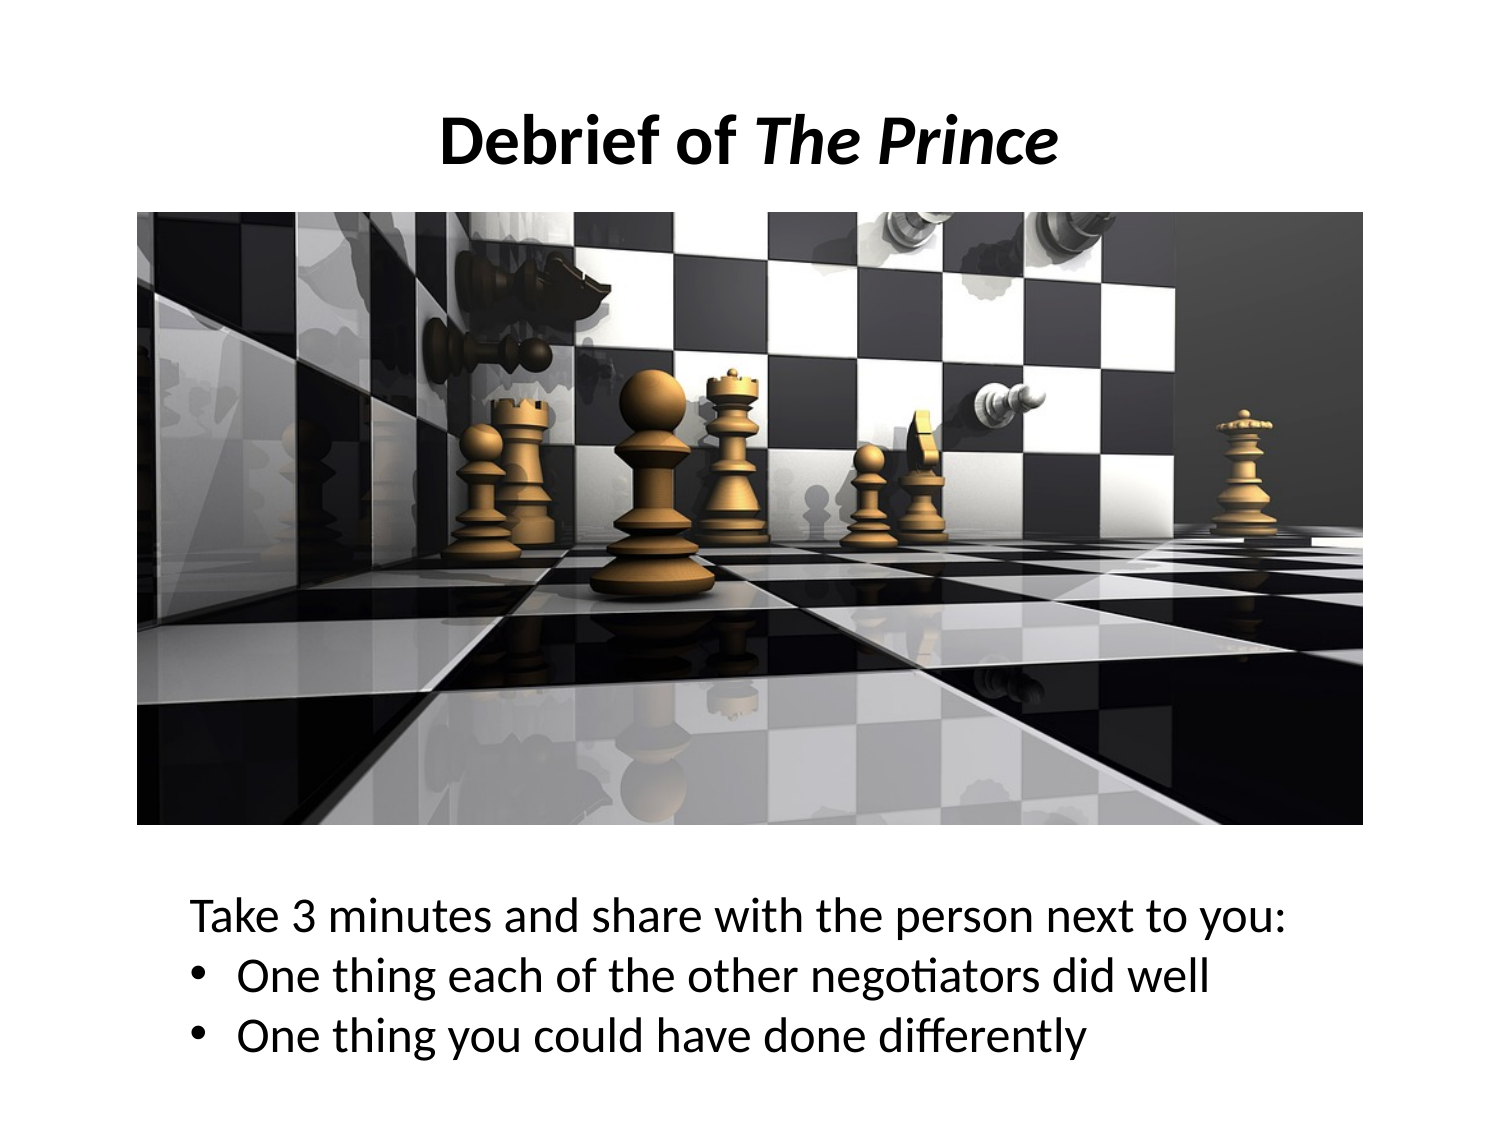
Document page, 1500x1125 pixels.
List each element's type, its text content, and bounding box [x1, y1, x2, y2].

picture [137, 212, 1363, 826]
text_box Debrief of The Prince [74, 0, 1425, 188]
text_box Take 3 minutes and share with the person next to you: One thing each of the other negotiators did well One thing you could have done differently [174, 874, 1500, 1125]
